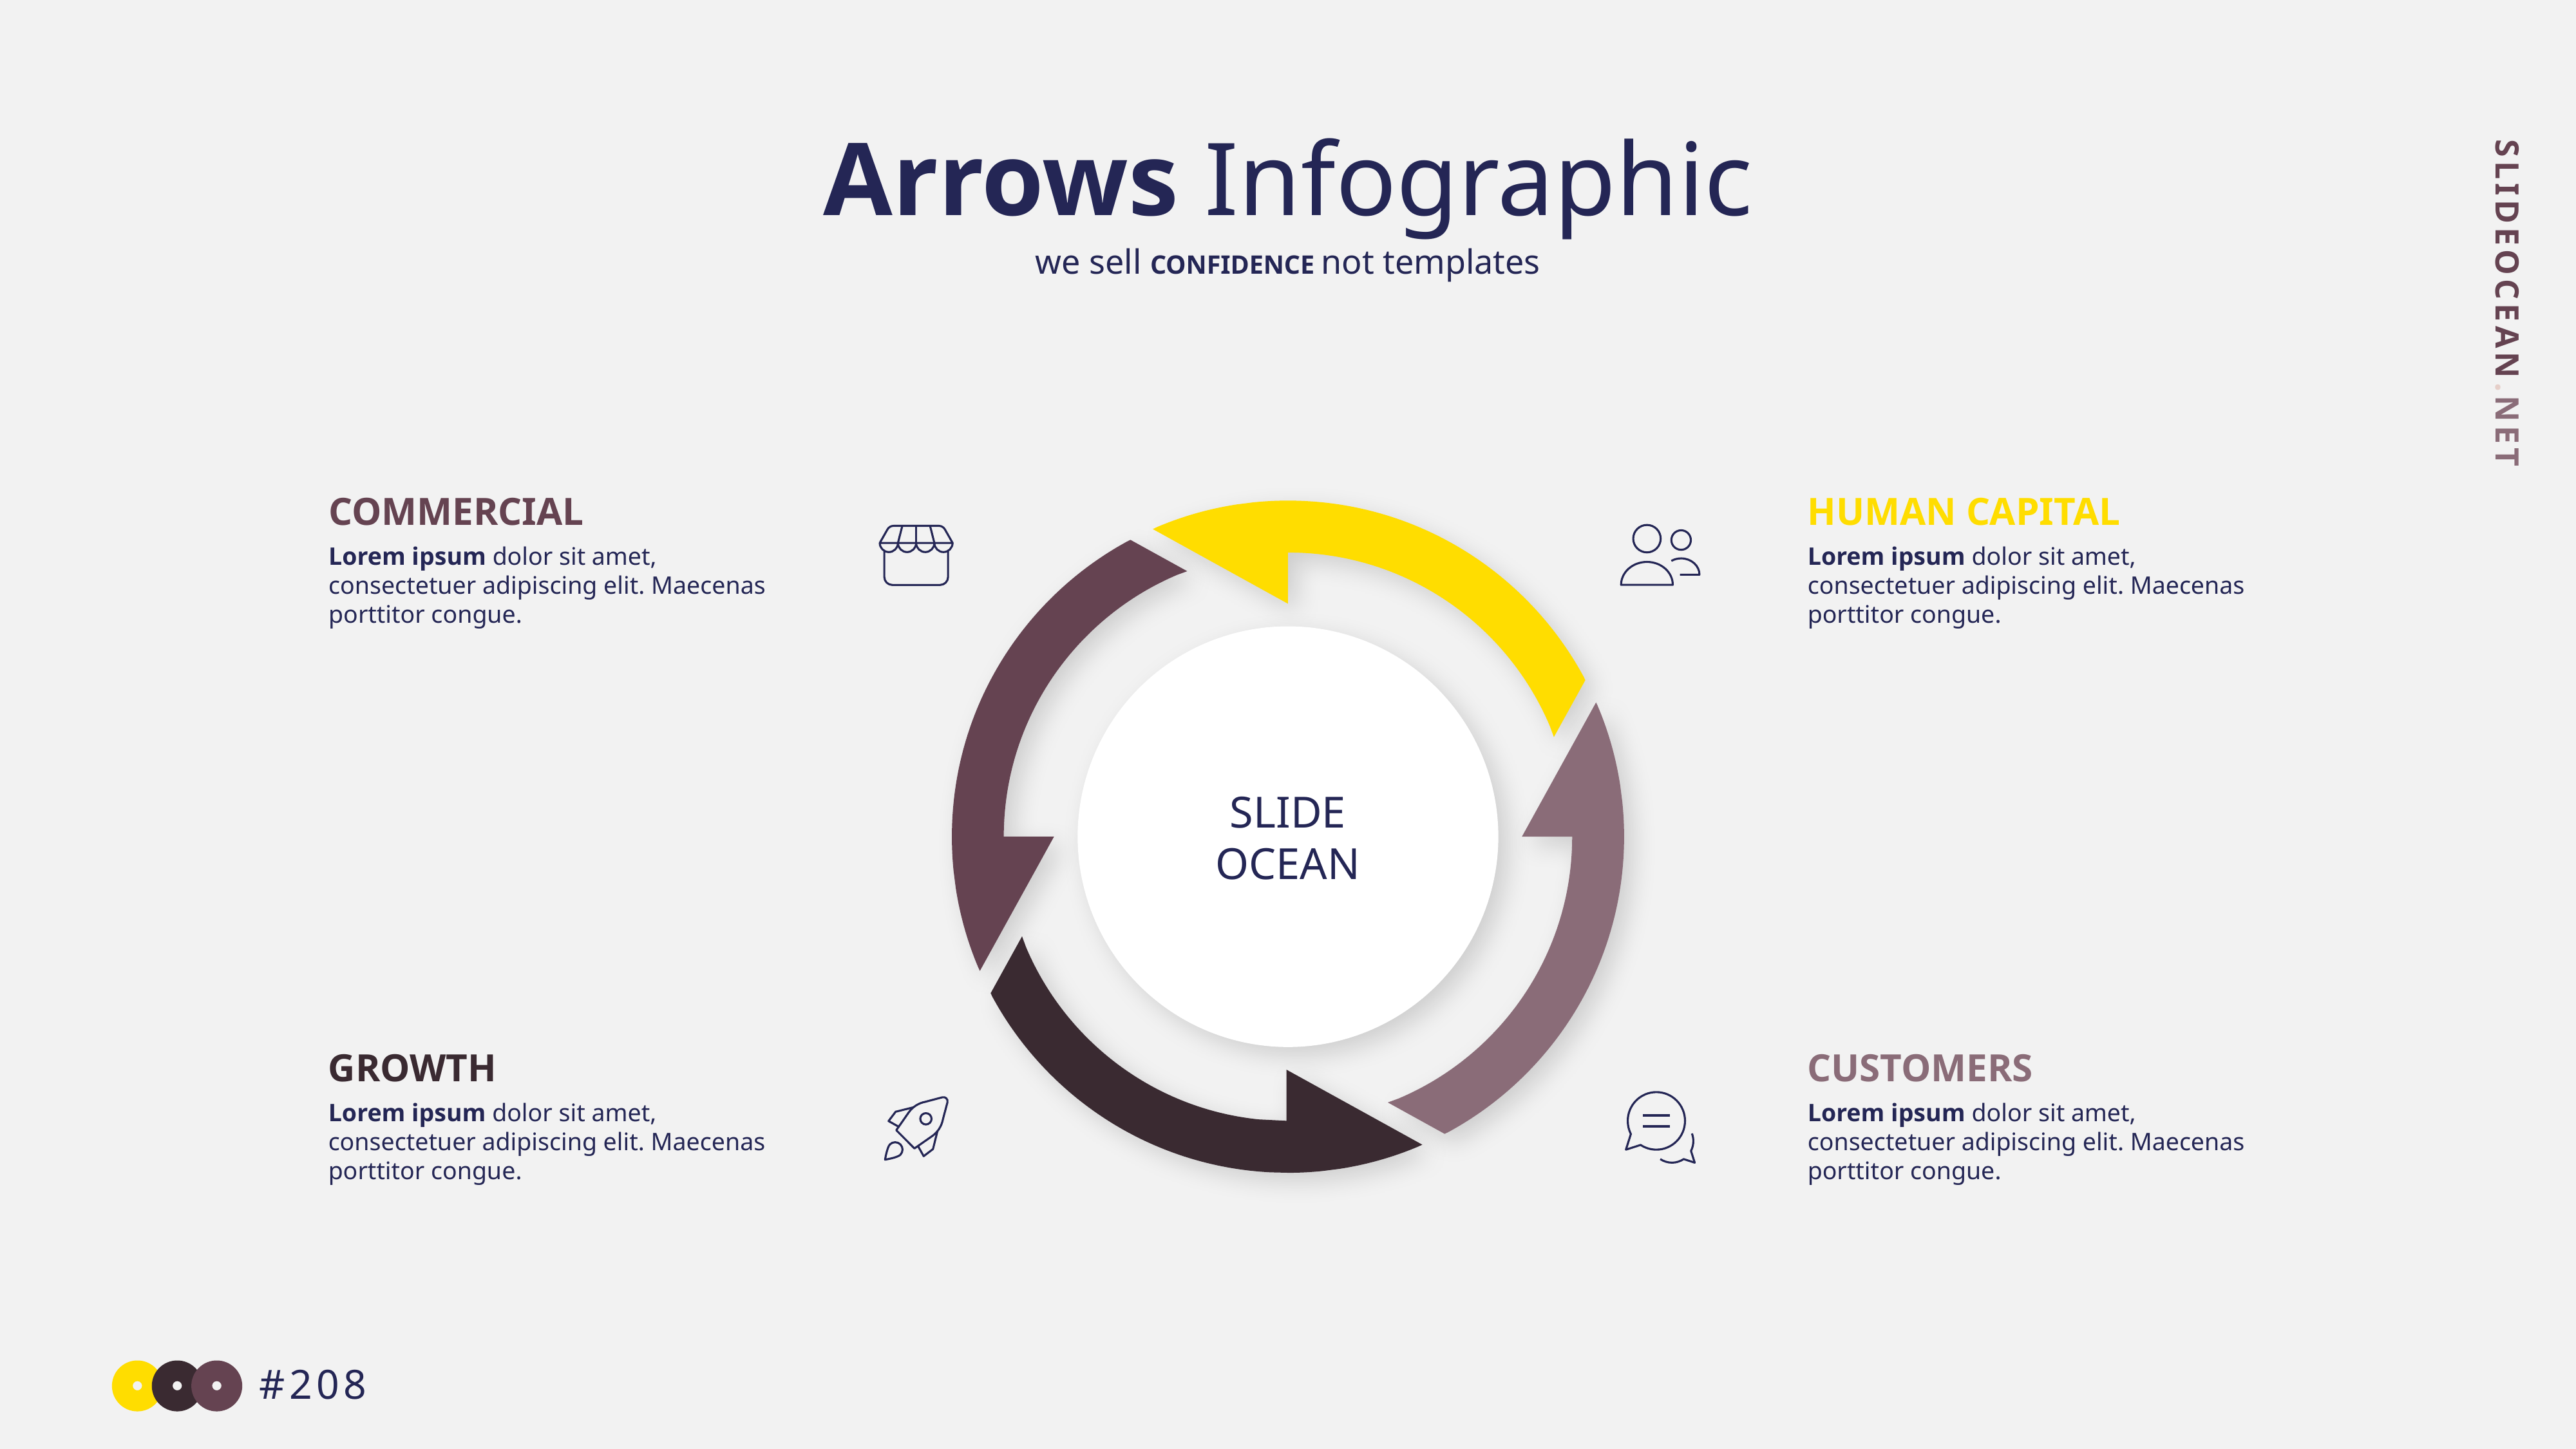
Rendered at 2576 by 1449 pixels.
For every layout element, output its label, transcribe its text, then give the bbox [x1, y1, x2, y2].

text_box [1660, 1133, 1695, 1163]
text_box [318, 1039, 779, 1191]
text_box [885, 1142, 903, 1160]
text_box #208 [259, 1359, 402, 1408]
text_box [318, 482, 779, 634]
text_box [888, 1097, 948, 1157]
text_box [880, 526, 953, 585]
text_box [1797, 1039, 2258, 1191]
text_box [989, 934, 1425, 1174]
text_box [1671, 558, 1700, 575]
text_box SLIDE OCEAN [1076, 625, 1500, 1048]
text_box [1633, 525, 1661, 553]
text_box [951, 538, 1190, 973]
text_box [1797, 482, 2258, 634]
text_box we sell CONFIDENCE not templates [1026, 241, 1550, 285]
text_box [1385, 700, 1625, 1135]
text_box [1621, 562, 1673, 585]
text_box [1671, 530, 1691, 550]
text_box Arrows Infographic [813, 110, 1763, 241]
text_box [1625, 1092, 1685, 1150]
text_box [1150, 499, 1587, 740]
